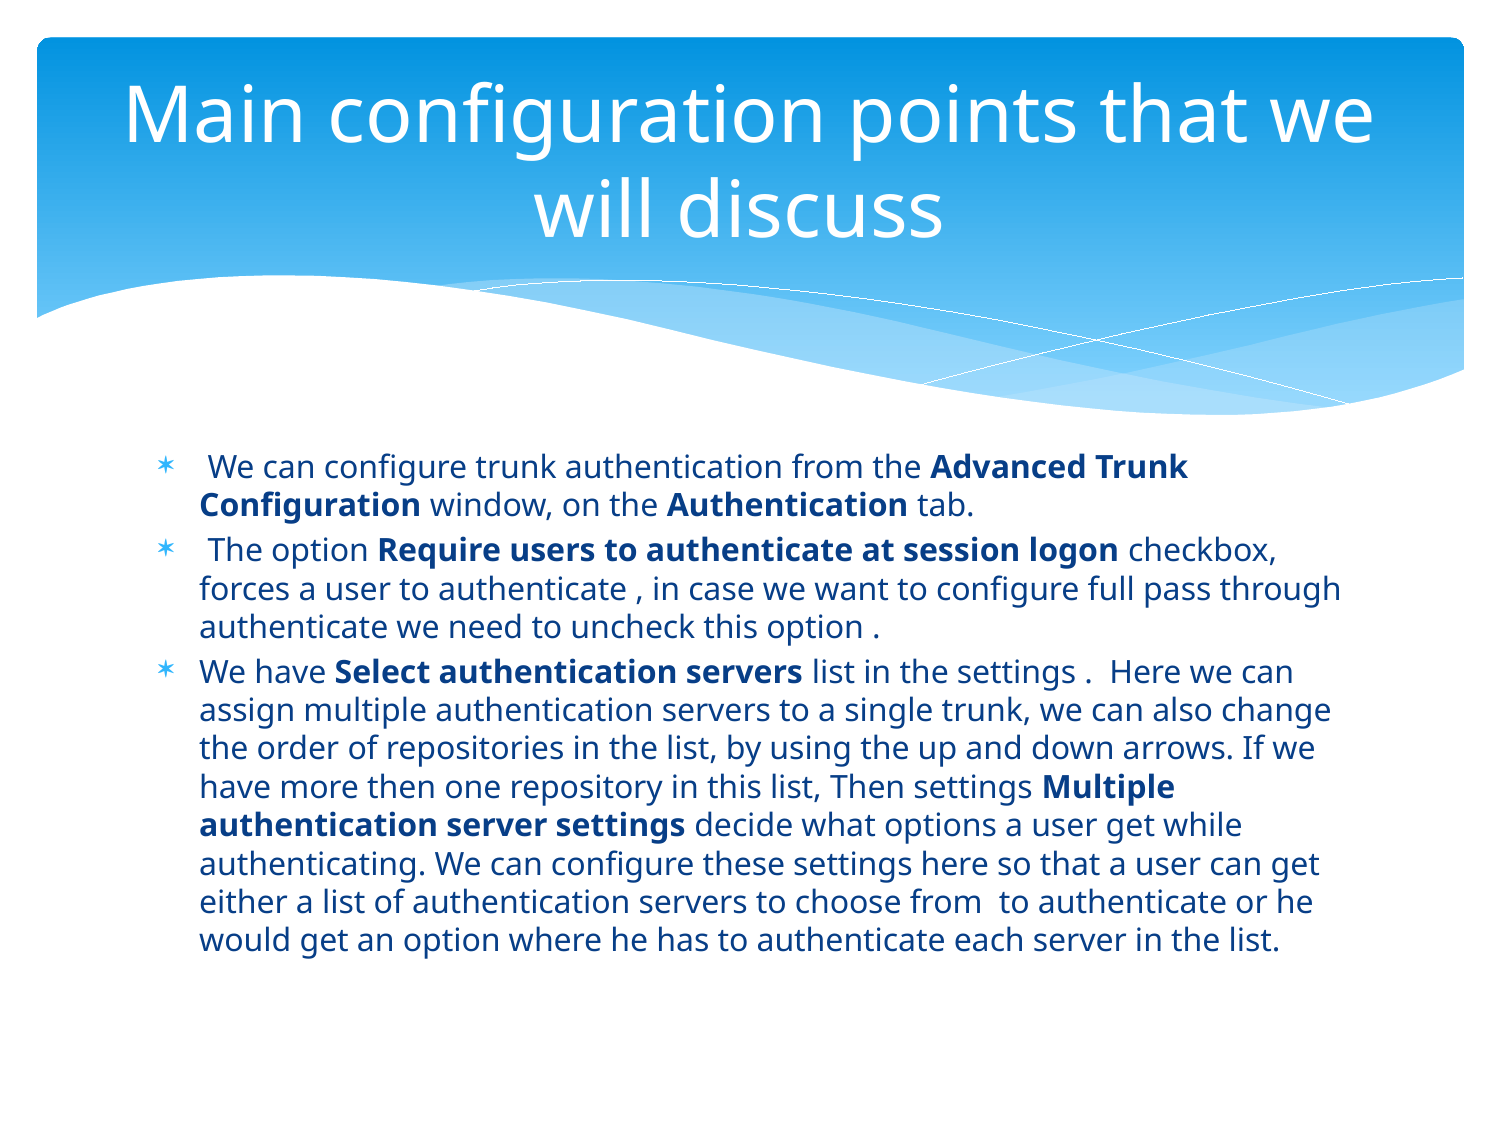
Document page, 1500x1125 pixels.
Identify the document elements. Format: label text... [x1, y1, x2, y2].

list We can configure trunk authentication from the Advanced Trunk Configuration window, on the Authentication tab. The option Require users to authenticate at session logon checkbox, forces a user to authenticate , in case we want to configure full pass through authenticate we need to uncheck this option . We have Select authentication servers list in the settings . Here we can assign multiple authentication servers to a single trunk, we can also change the order of repositories in the list, by using the up and down arrows. If we have more then one repository in this list, Then settings Multiple authentication server settings decide what options a user get while authenticating. We can configure these settings here so that a user can get either a list of authentication servers to choose from to authenticate or he would get an option where he has to authenticate each server in the list. [143, 438, 1359, 1005]
title Main configuration points that we will discuss [75, 55, 1425, 261]
